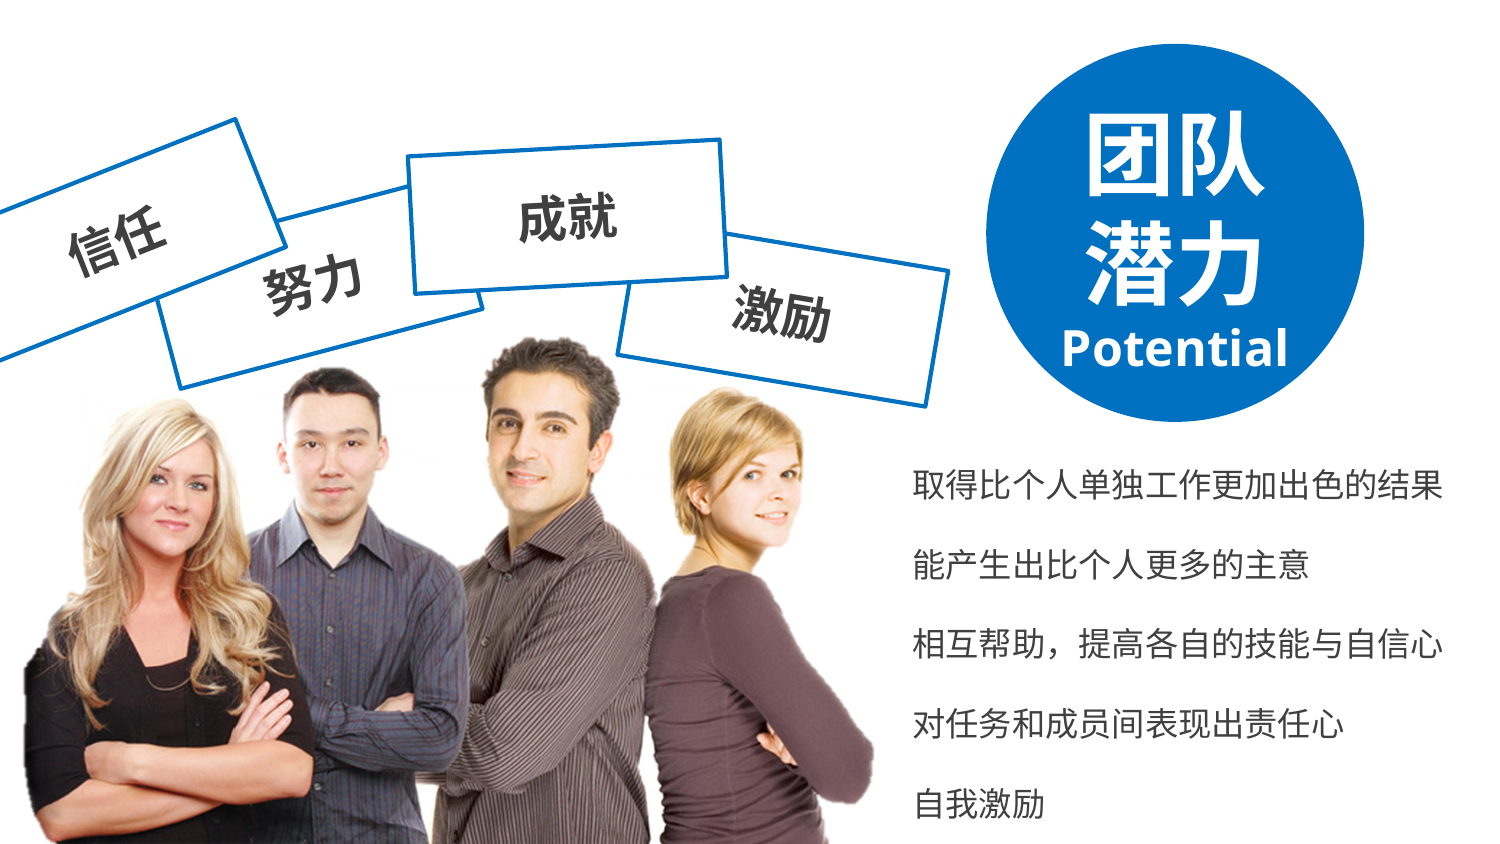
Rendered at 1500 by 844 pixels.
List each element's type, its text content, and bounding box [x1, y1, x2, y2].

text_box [0, 147, 940, 844]
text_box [985, 43, 1365, 423]
text_box 取得比个人单独工作更加出色的结果 能产生出比个人更多的主意 相互帮助，提高各自的技能与自信心 对任务和成员间表现出责任心 自我激励 [943, 416, 1483, 831]
